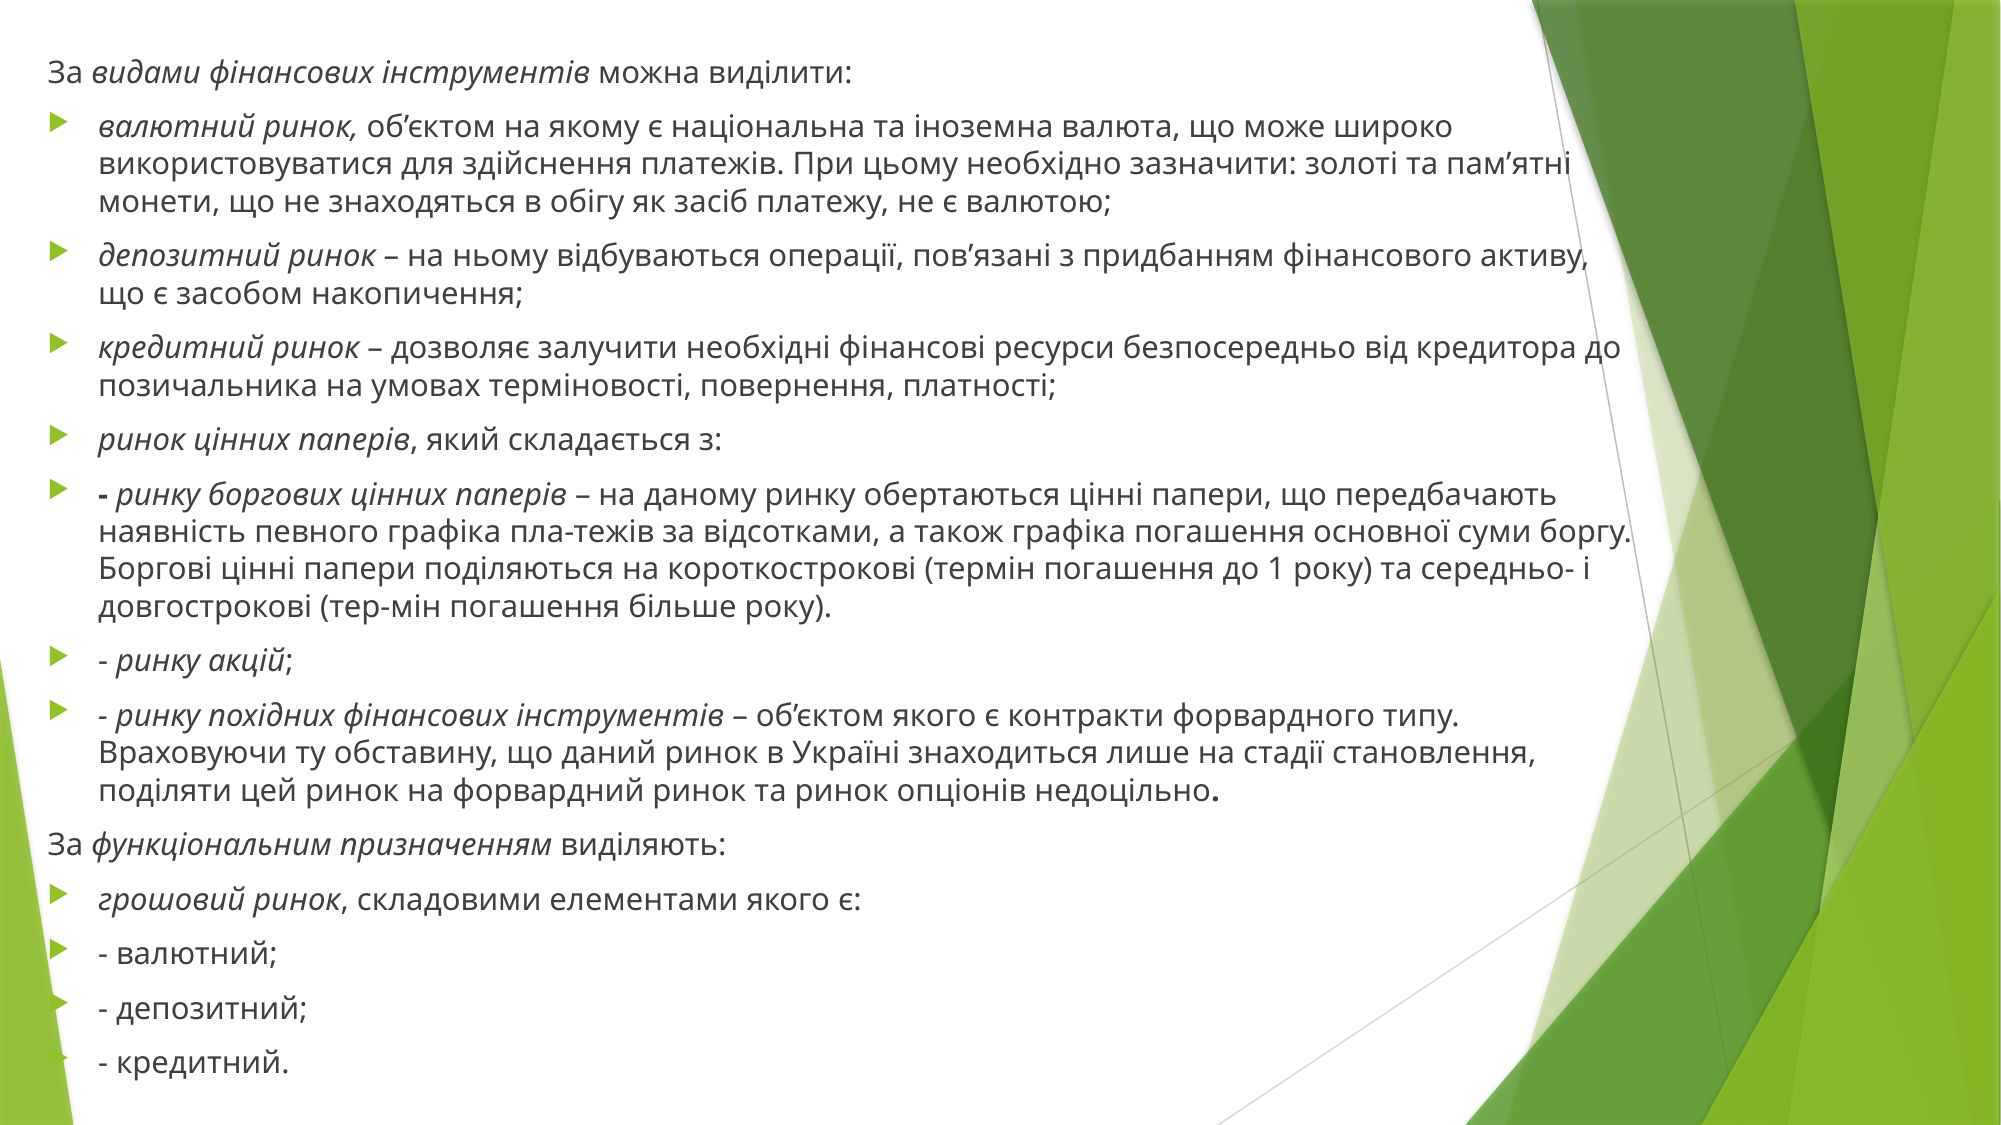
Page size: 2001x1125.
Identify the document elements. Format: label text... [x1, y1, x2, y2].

list За видами фінансових інструментів можна виділити: валютний ринок, об’єктом на якому є національна та іноземна валюта, що може широко використовуватися для здійснення платежів. При цьому необхідно зазначити: золоті та пам’ятні монети, що не знаходяться в обігу як засіб платежу, не є валютою; депозитний ринок – на ньому відбуваються операції, пов’язані з придбанням фінансового активу, що є засобом накопичення; кредитний ринок – дозволяє залучити необхідні фінансові ресурси безпосередньо від кредитора до позичальника на умовах терміновості, повернення, платності; ринок цінних паперів, який складається з: - ринку боргових цінних паперів – на даному ринку обертаються цінні папери, що передбачають наявність певного графіка пла-тежів за відсотками, а також графіка погашення основної суми боргу. Боргові цінні папери поділяються на короткострокові (термін погашення до 1 року) та середньо- і довгострокові (тер-мін погашення більше року). - ринку акцій; - ринку похідних фінансових інструментів – об’єктом якого є контракти форвардного типу. Враховуючи ту обставину, що даний ринок в Україні знаходиться лише на стадії становлення, поділяти цей ринок на форвардний ринок та ринок опціонів недоцільно. За функціональним призначенням виділяють: грошовий ринок, складовими елементами якого є: - валютний; - депозитний; - кредитний. [32, 44, 1656, 1092]
